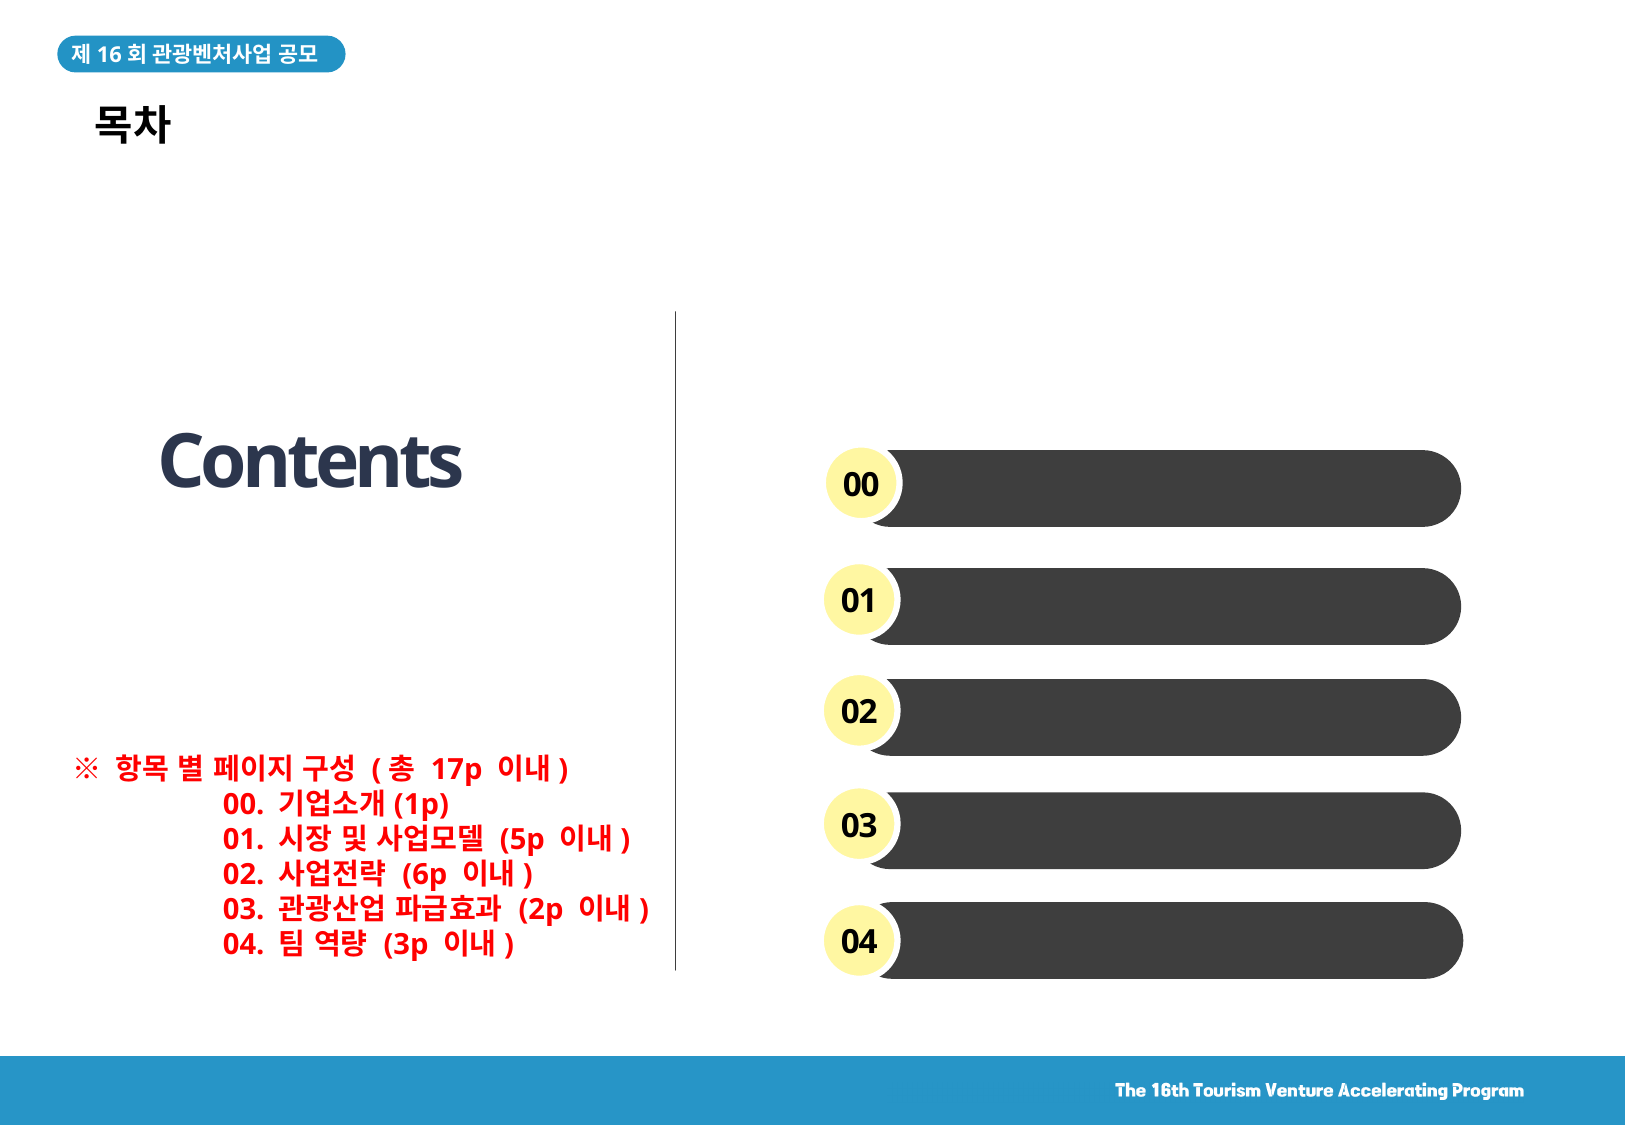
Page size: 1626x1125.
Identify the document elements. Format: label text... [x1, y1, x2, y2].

text_box 기업소개 [869, 449, 1463, 528]
text_box 04 [819, 901, 899, 980]
text_box 팀 역량 [876, 901, 1465, 980]
text_box ※ 항목 별 페이지 구성 (총 17p 이내) 00. 기업소개(1p) 01. 시장 및 사업모델 (5p 이내) 02. 사업전략 (6p 이내) 03. 관광산업 파급효과 (2p 이내) 04. 팀 역량 (3p 이내) [58, 743, 675, 968]
text_box 관광산업 파급효과 [867, 791, 1463, 871]
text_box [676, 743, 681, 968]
text_box 시장 및 사업모델 [868, 567, 1463, 646]
text_box 03 [819, 784, 899, 864]
text_box 사업전략 [867, 677, 1463, 757]
text_box 00 [821, 443, 901, 523]
text_box 제16회 관광벤처사업 공모 [56, 34, 347, 74]
text_box 01 [819, 560, 899, 639]
picture [887, 1082, 1524, 1103]
text_box 02 [819, 670, 899, 750]
text_box Contents [150, 408, 471, 507]
text_box 목차 [94, 98, 784, 149]
